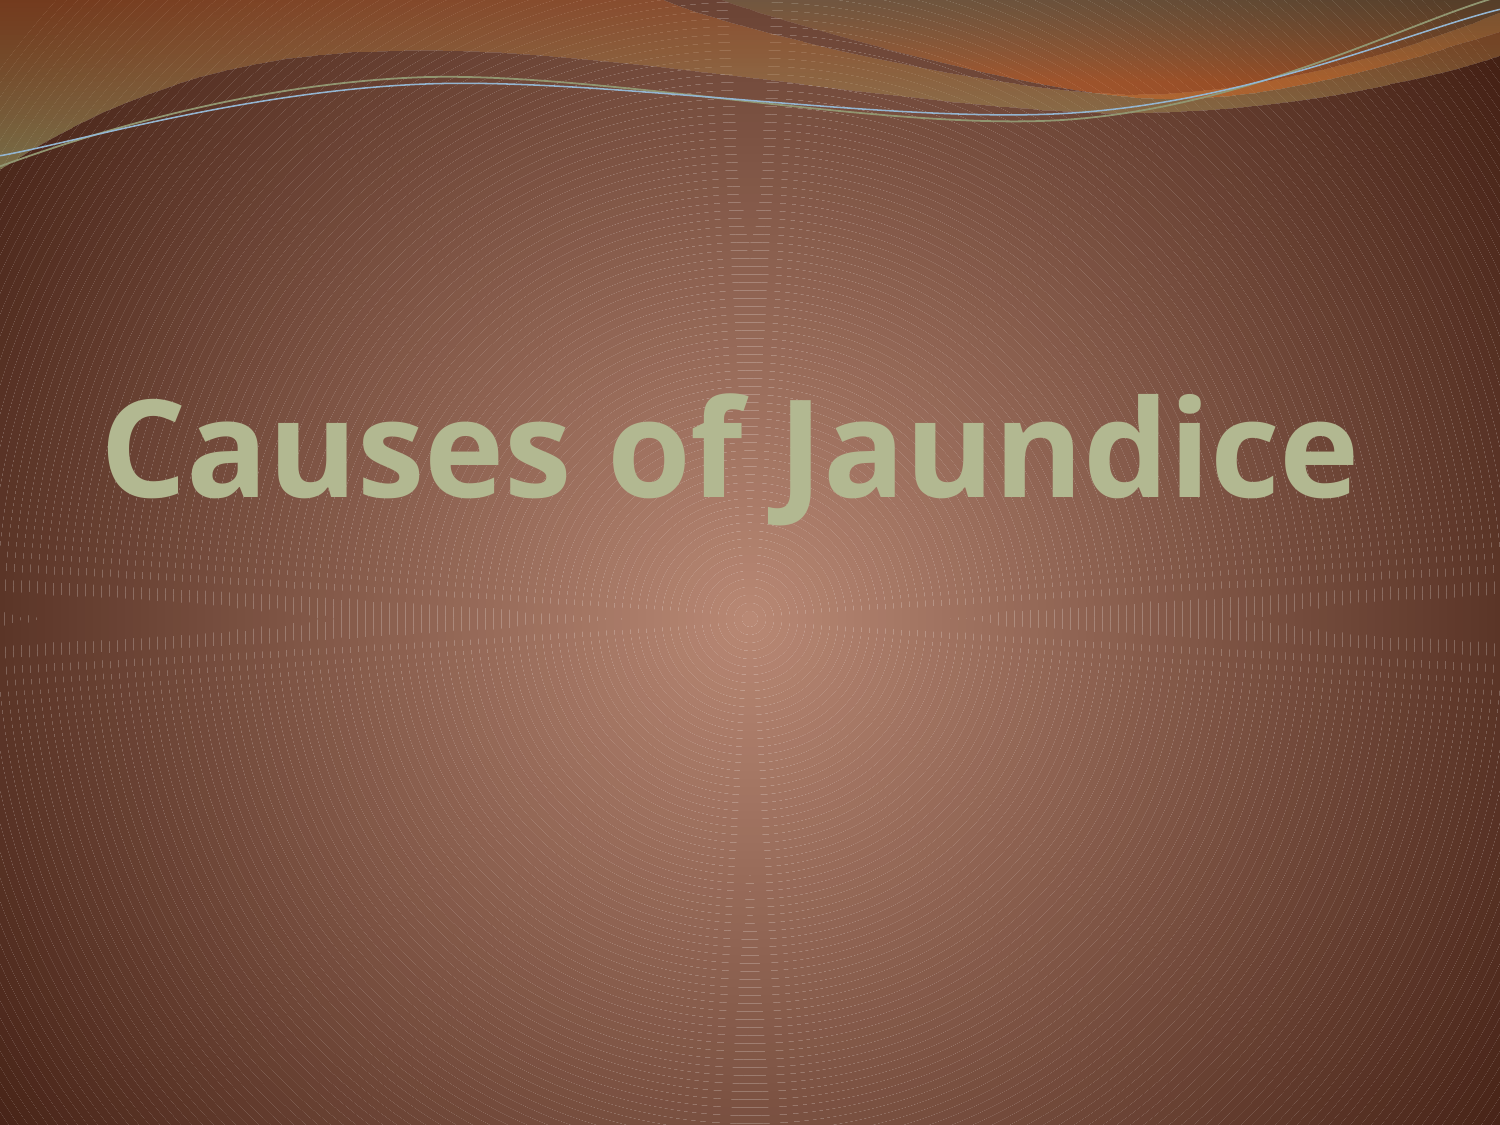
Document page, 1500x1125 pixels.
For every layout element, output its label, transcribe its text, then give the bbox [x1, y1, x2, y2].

title Causes of Jaundice [87, 224, 1376, 525]
